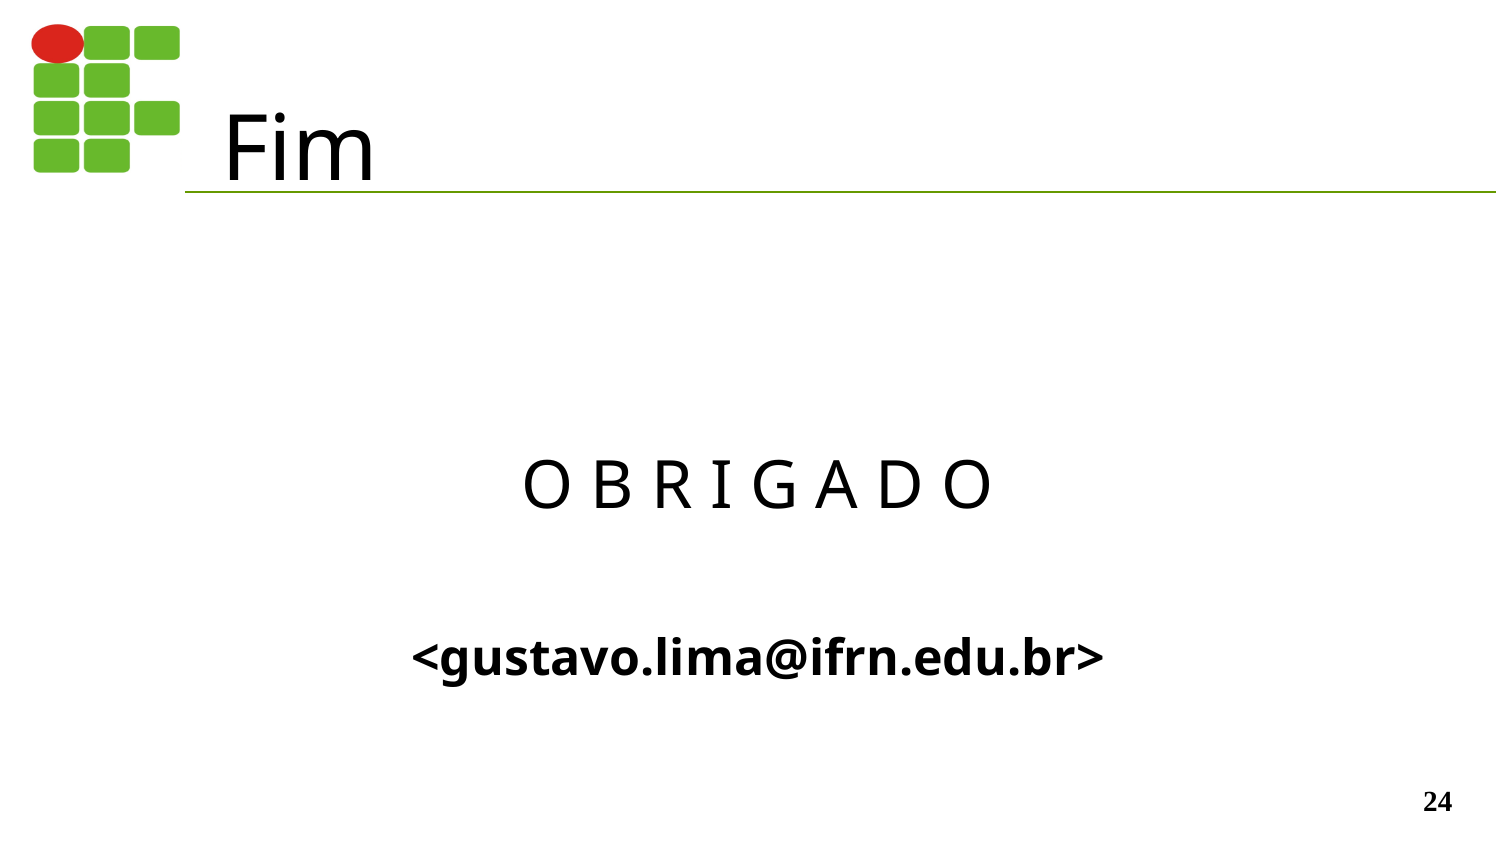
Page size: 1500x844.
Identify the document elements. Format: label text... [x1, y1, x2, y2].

text_box ‹#› [1155, 768, 1468, 825]
list O B R I G A D O <gustavo.lima@ifrn.edu.br> [46, 248, 1469, 755]
picture [29, 23, 182, 174]
title Fim [206, 26, 1468, 207]
